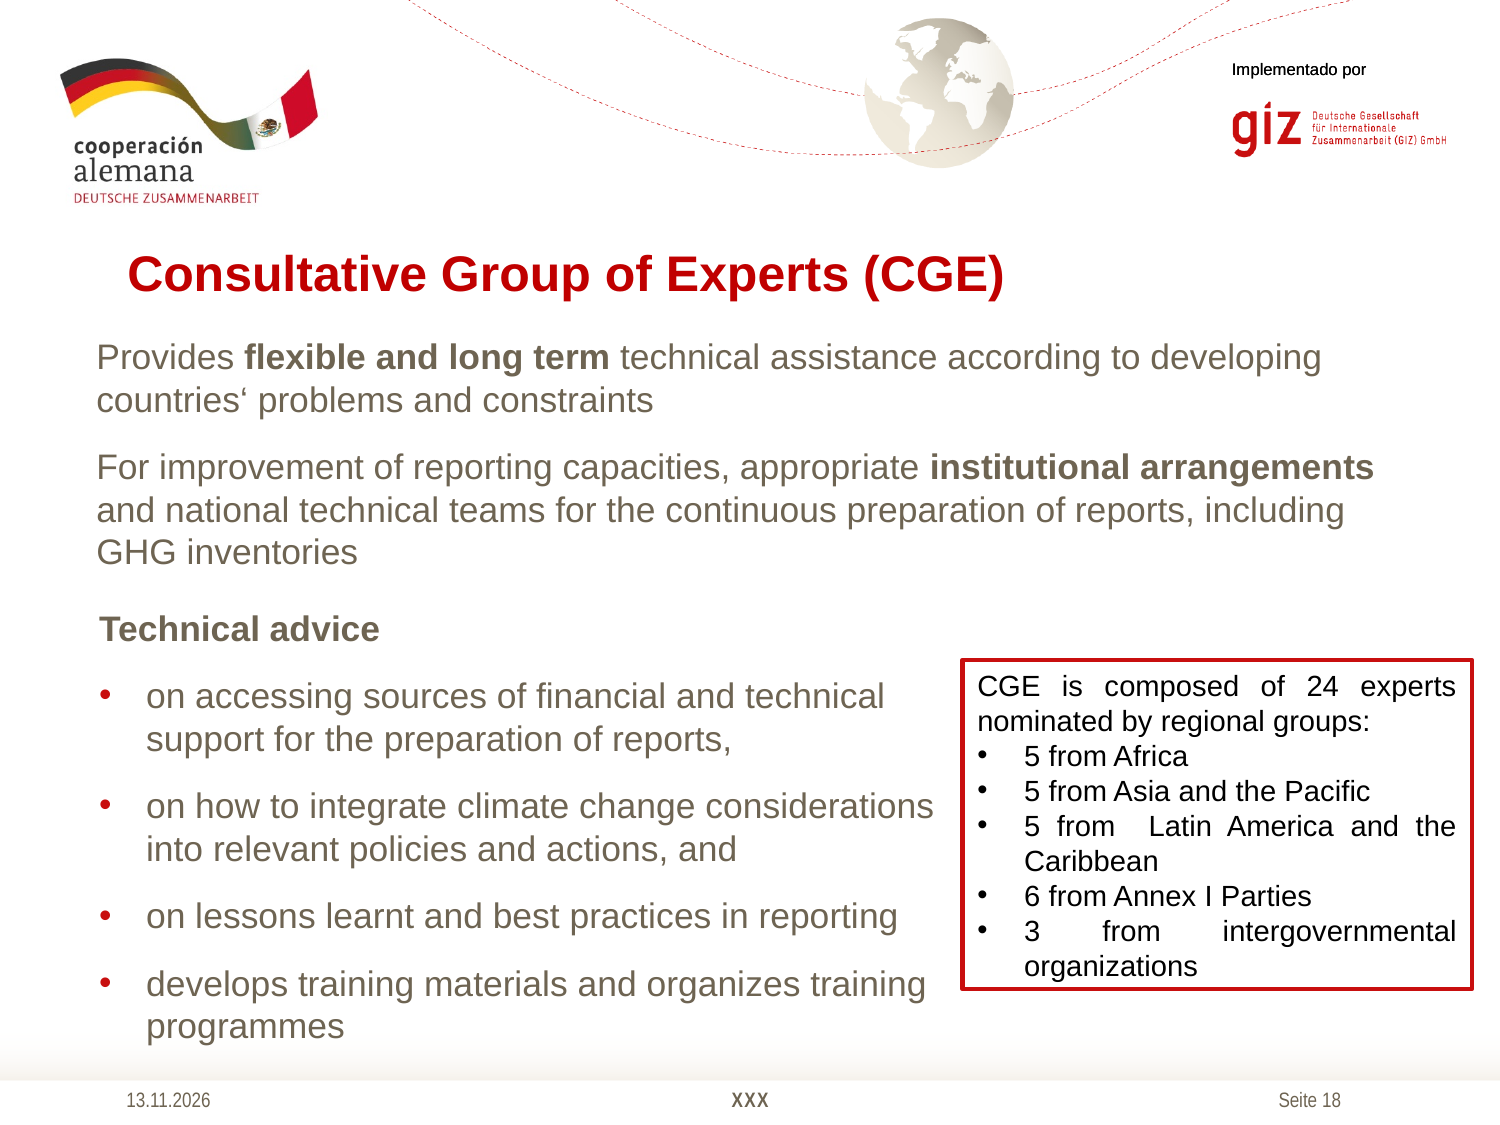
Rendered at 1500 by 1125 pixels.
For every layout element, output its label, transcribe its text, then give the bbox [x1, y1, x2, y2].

picture [0, 0, 1500, 277]
text_box Technical advice on accessing sources of financial and technical support for the preparation of reports, on how to integrate climate change considerations into relevant policies and actions, and on lessons learnt and best practices in reporting develops training materials and organizes training programmes [84, 598, 957, 1054]
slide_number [111, 1079, 325, 1121]
footer XXX [469, 1079, 1031, 1121]
picture [0, 959, 1500, 1081]
text_box CGE is composed of 24 experts nominated by regional groups: 5 from Africa 5 from Asia and the Pacific 5 from Latin America and the Caribbean 6 from Annex I Parties 3 from intergovernmental organizations [960, 658, 1474, 991]
list Provides flexible and long term technical assistance according to developing countries‘ problems and constraints For improvement of reporting capacities, appropriate institutional arrangements and national technical teams for the continuous preparation of reports, including GHG inventories [80, 326, 1441, 626]
title Consultative Group of Experts (CGE) [111, 233, 1389, 336]
